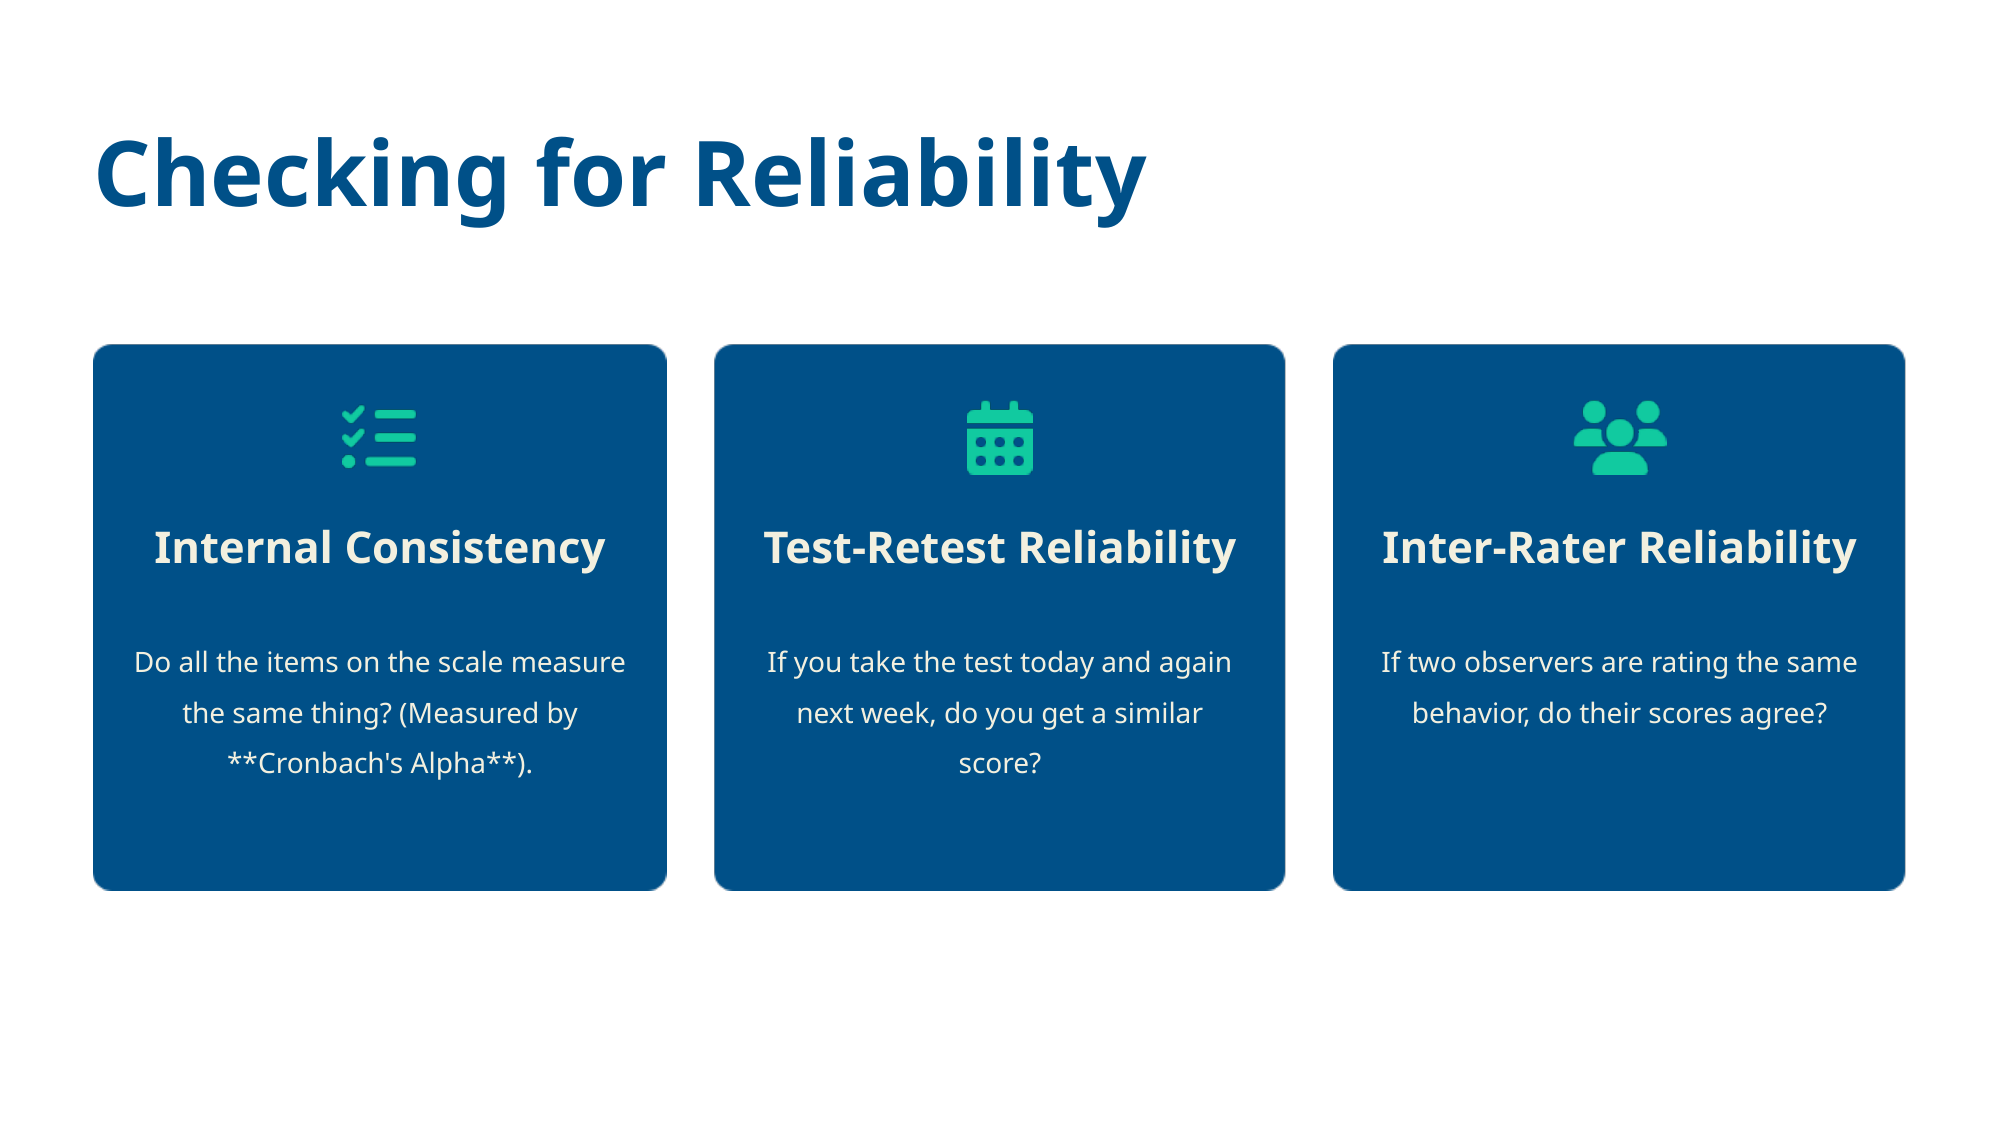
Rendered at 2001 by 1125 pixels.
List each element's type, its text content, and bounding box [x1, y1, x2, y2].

picture [93, 342, 668, 891]
text_box Checking for Reliability [93, 93, 1997, 225]
picture [712, 342, 1287, 891]
picture [1332, 342, 1907, 891]
